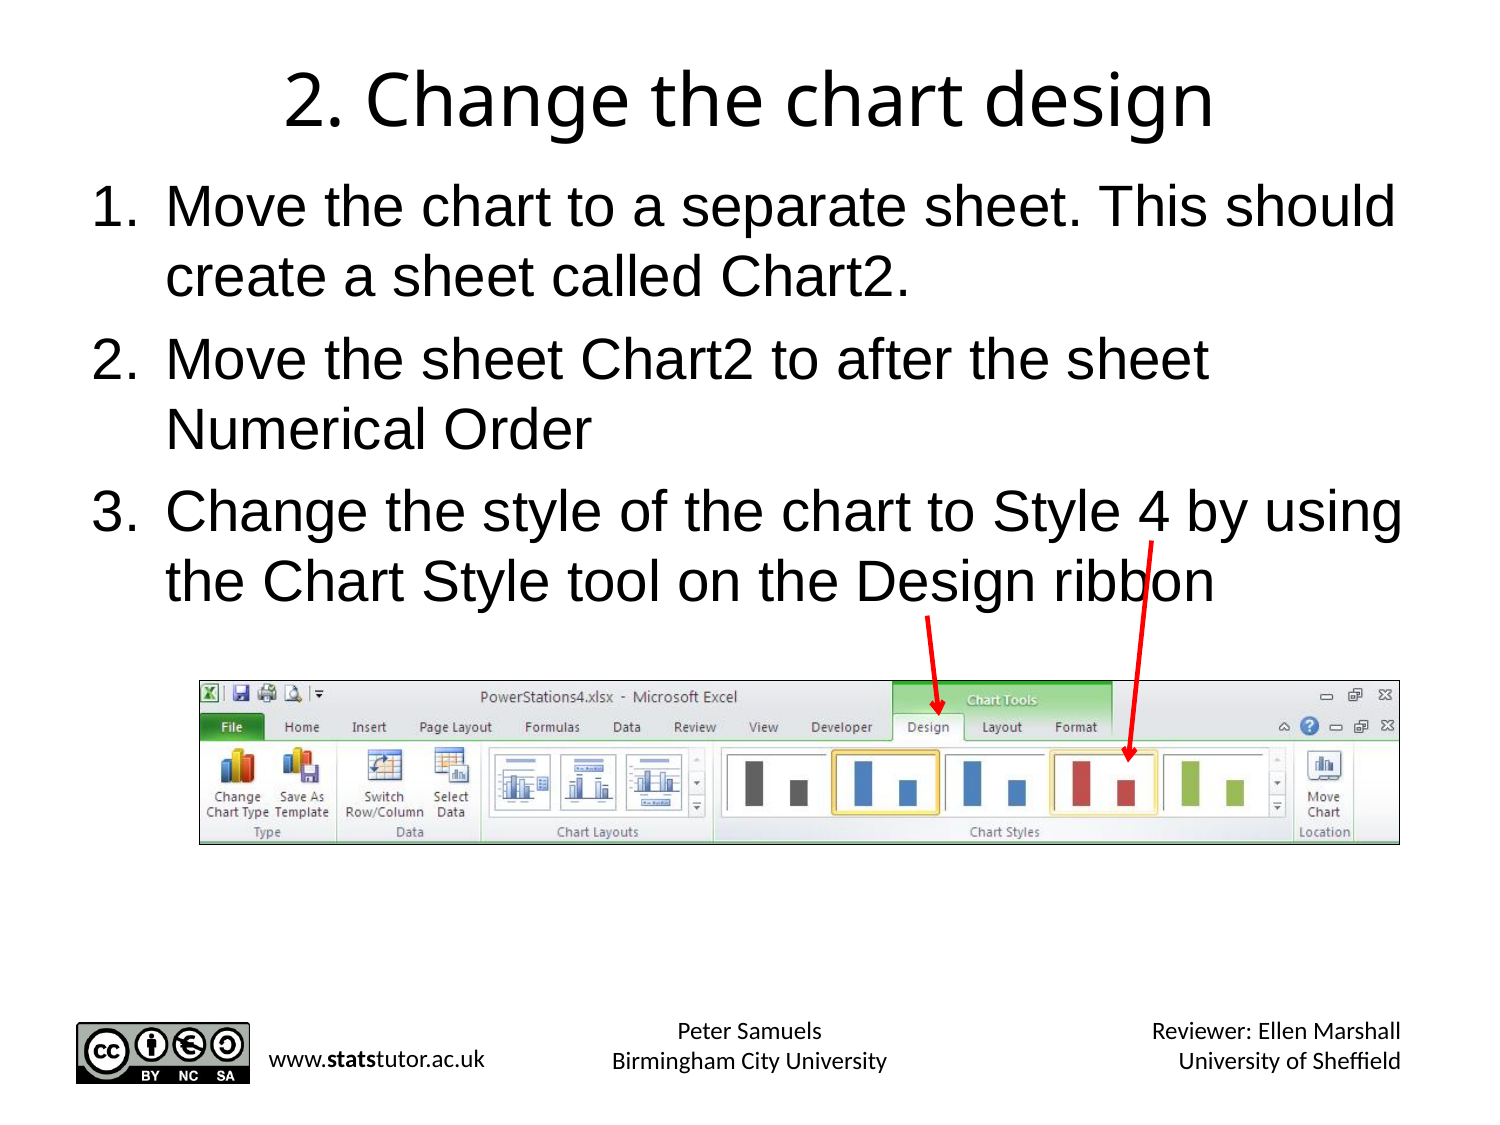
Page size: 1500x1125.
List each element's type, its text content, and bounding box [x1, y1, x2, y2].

picture [199, 680, 1400, 845]
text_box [926, 615, 940, 717]
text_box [1127, 540, 1152, 763]
picture [76, 1022, 251, 1084]
text_box Reviewer: Ellen Marshall University of Sheffield [1038, 1007, 1417, 1083]
text_box Peter Samuels Birmingham City University [549, 1007, 951, 1083]
list Move the chart to a separate sheet. This should create a sheet called Chart2. Move the sheet Chart2 to after the sheet Numerical Order Change the style of the chart to Style 4 by using the Chart Style tool on the Design ribbon [76, 160, 1427, 622]
title 2. Change the chart design [75, 45, 1425, 149]
text_box www.statstutor.ac.uk [254, 1035, 550, 1080]
